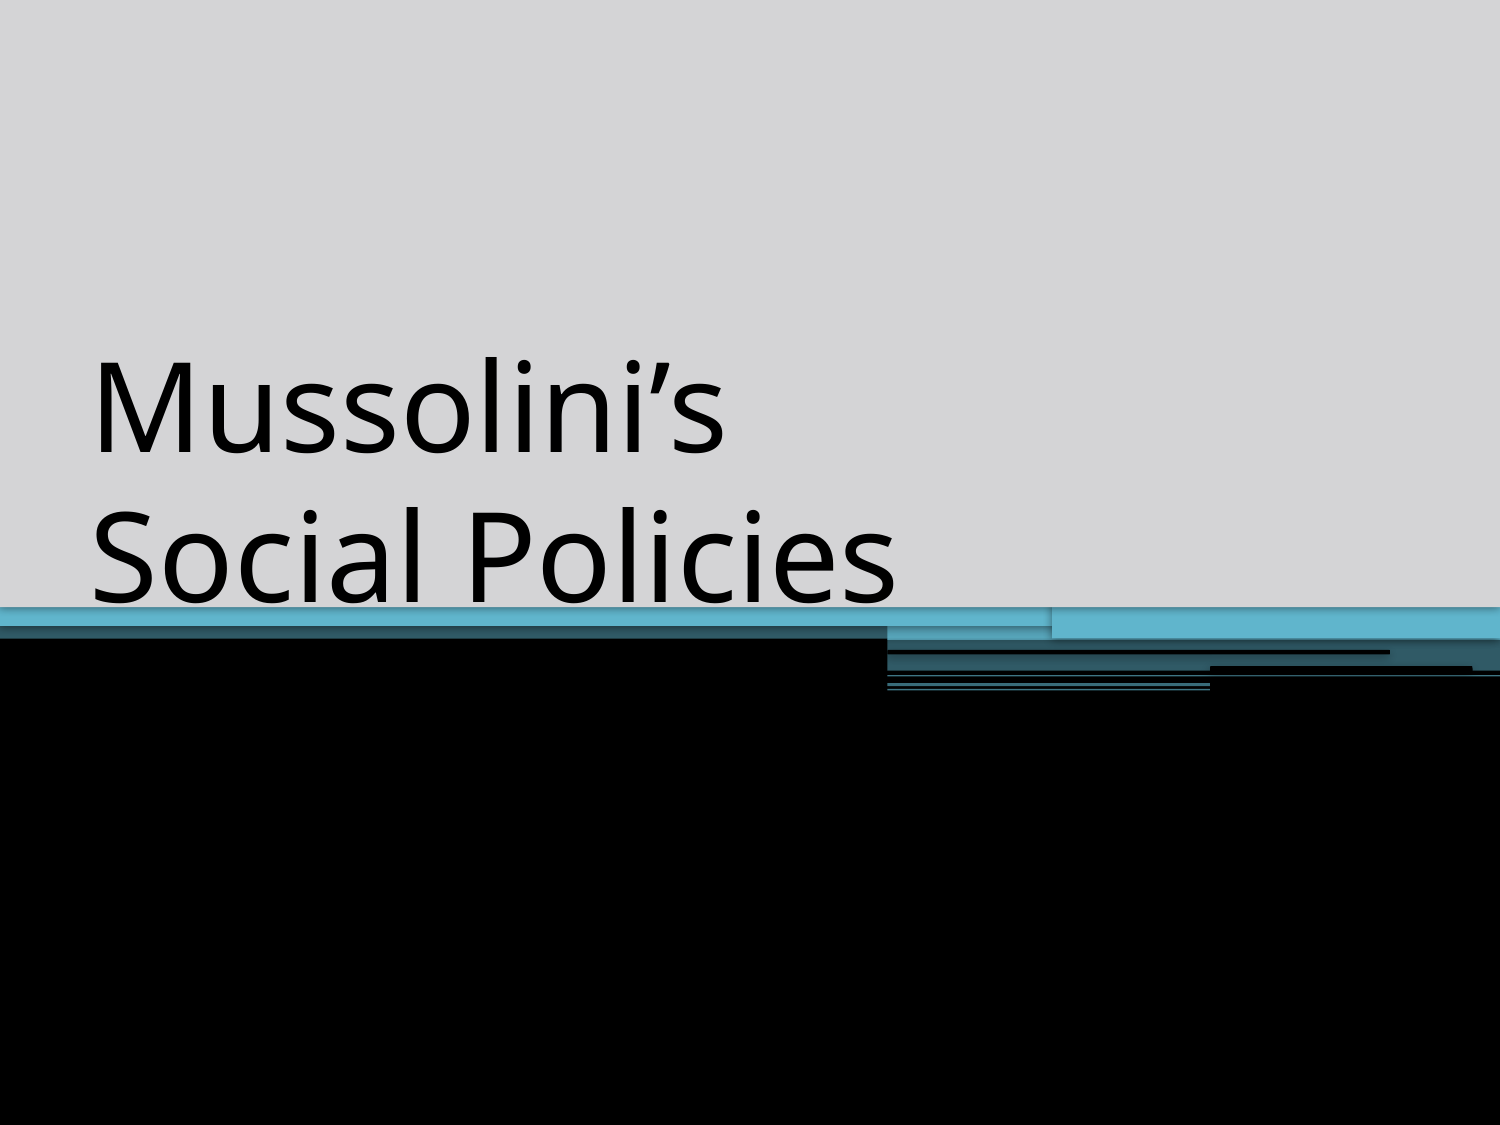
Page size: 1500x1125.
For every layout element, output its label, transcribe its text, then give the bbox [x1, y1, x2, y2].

title Mussolini’s Social Policies [75, 394, 1463, 636]
